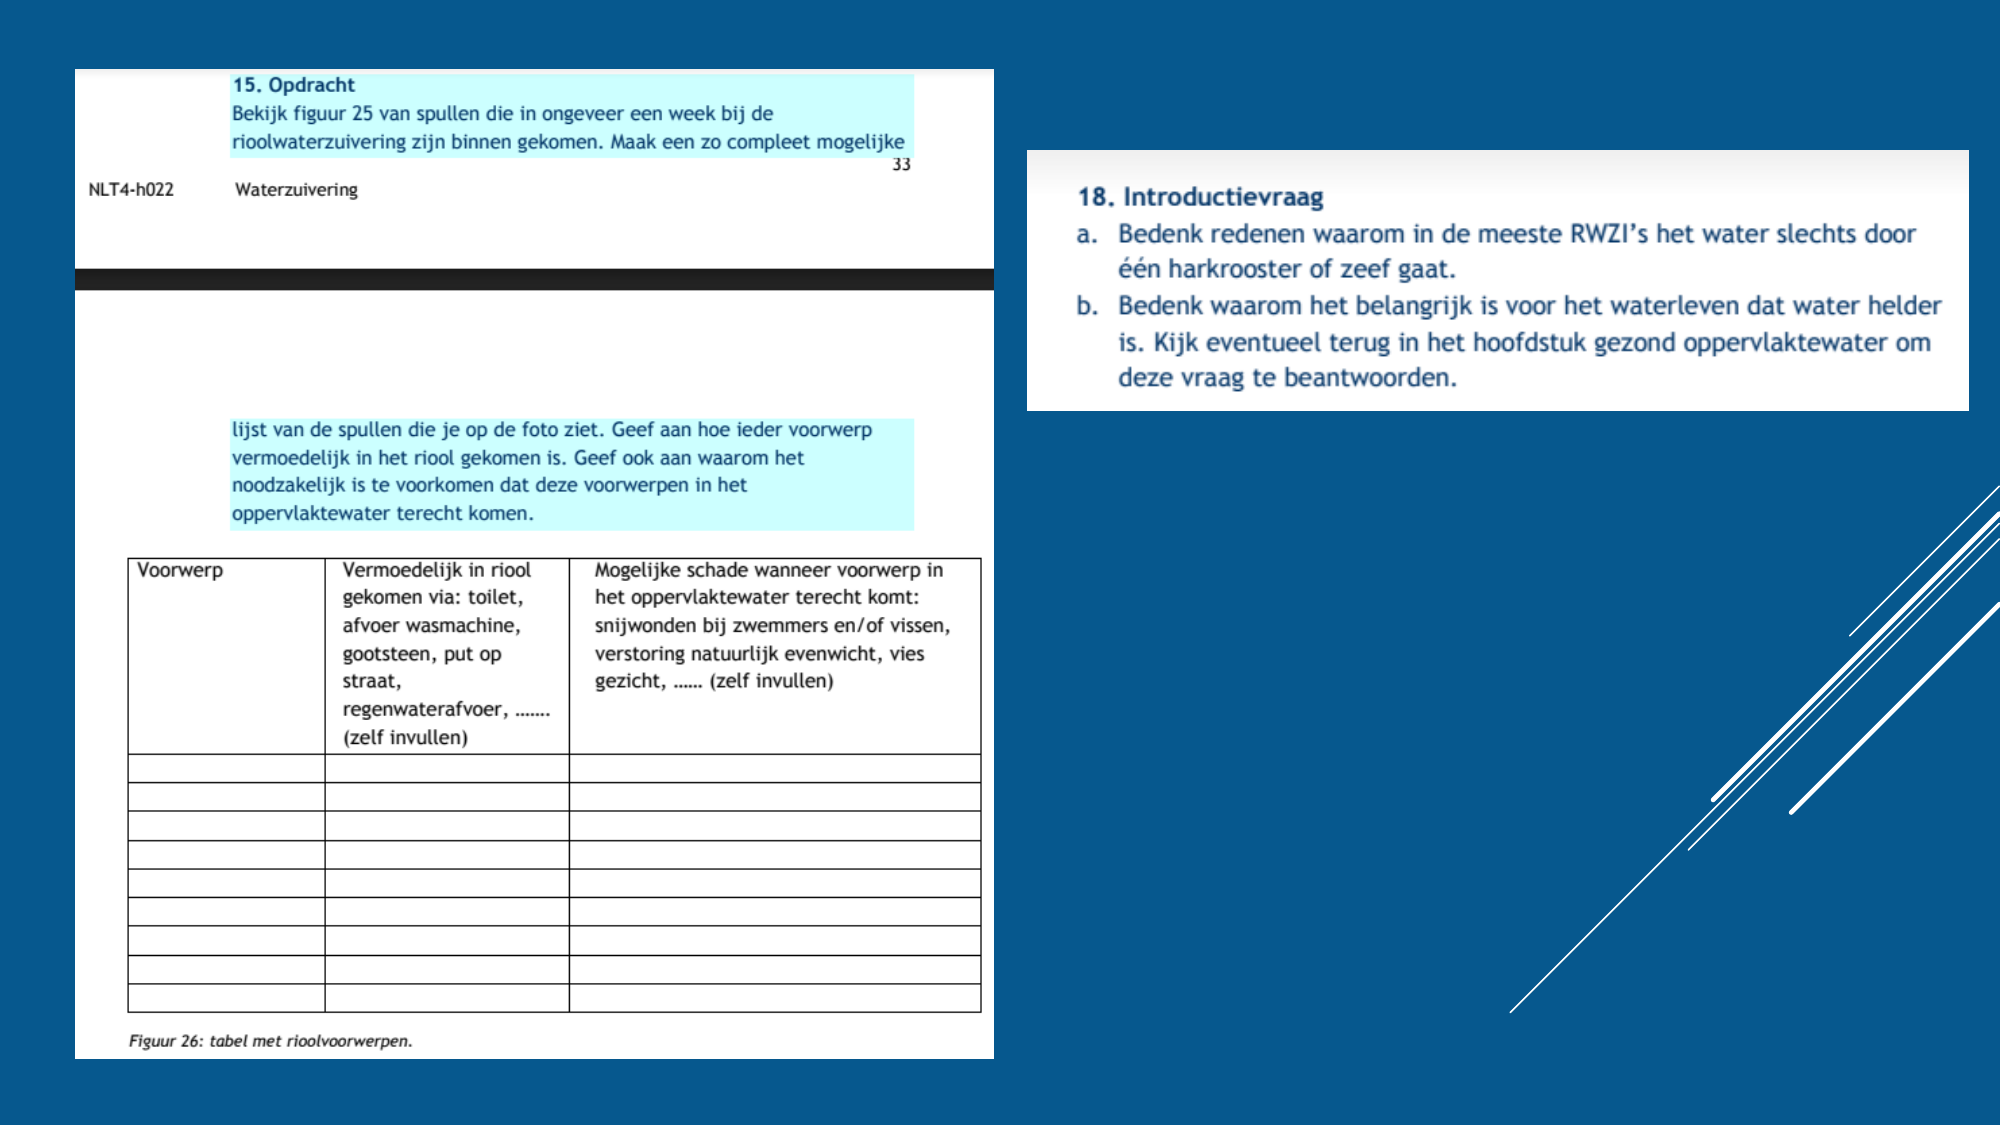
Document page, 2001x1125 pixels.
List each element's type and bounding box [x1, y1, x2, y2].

picture [74, 69, 994, 1059]
picture [1026, 150, 1969, 411]
